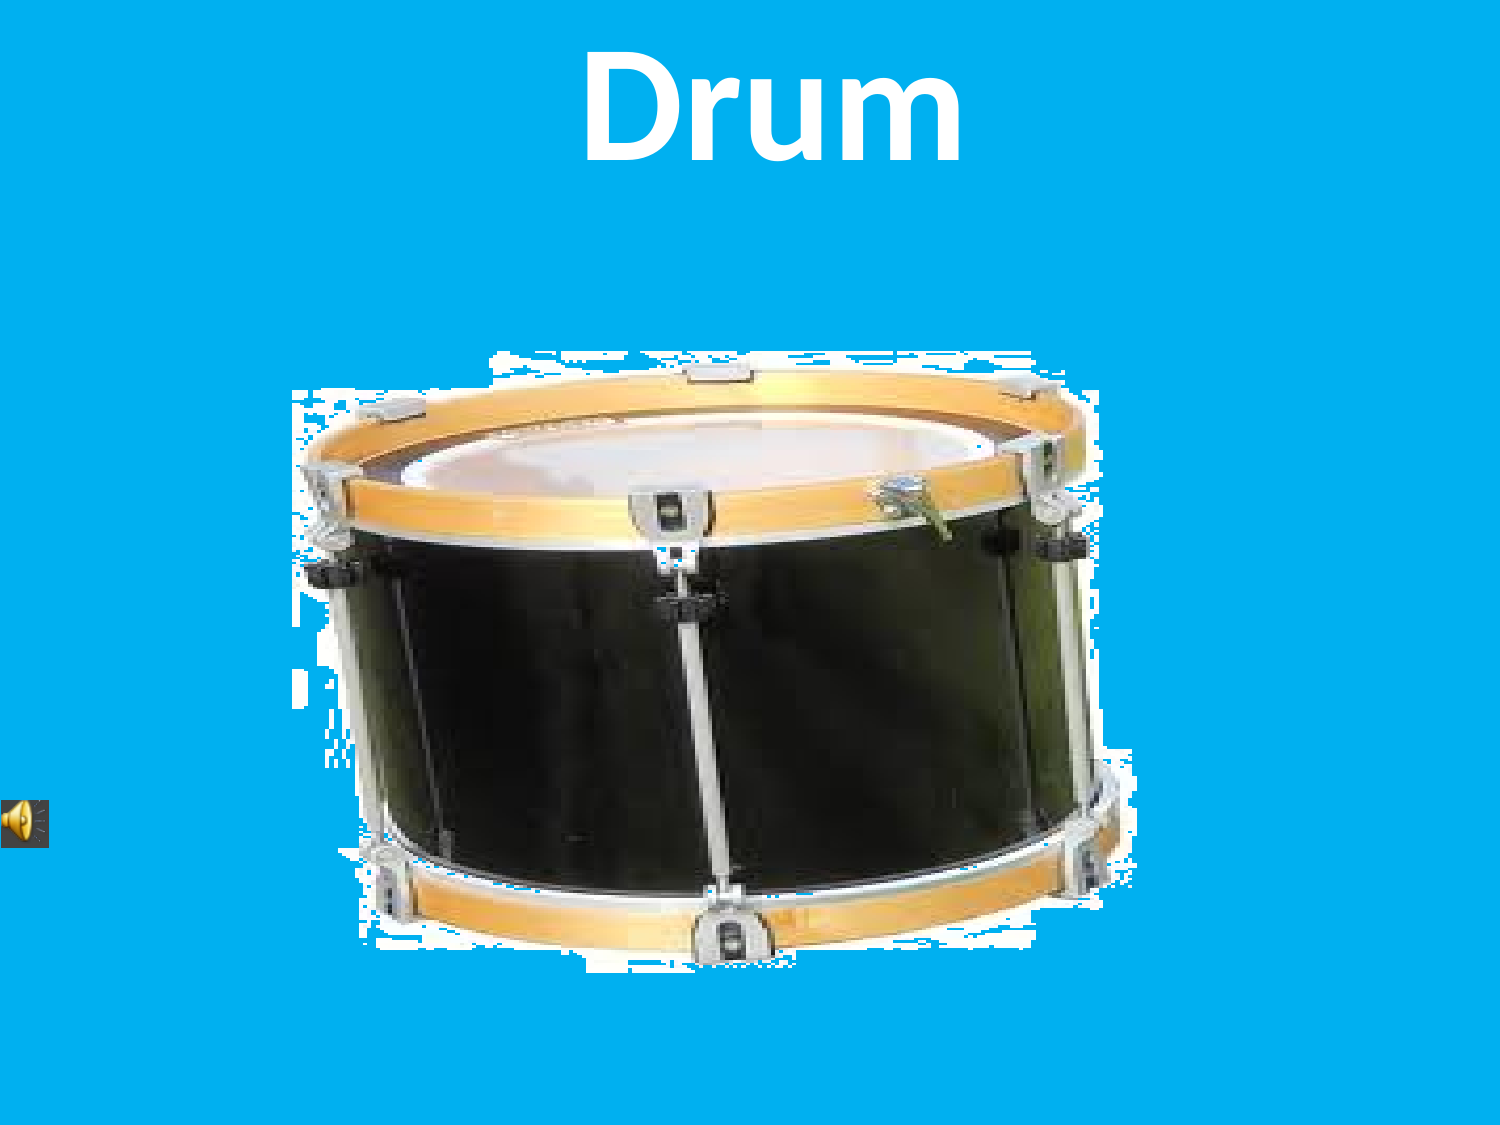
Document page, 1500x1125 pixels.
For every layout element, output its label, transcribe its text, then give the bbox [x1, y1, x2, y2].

picture [2, 801, 48, 847]
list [292, 351, 1137, 973]
text_box Drum [70, 0, 1477, 188]
